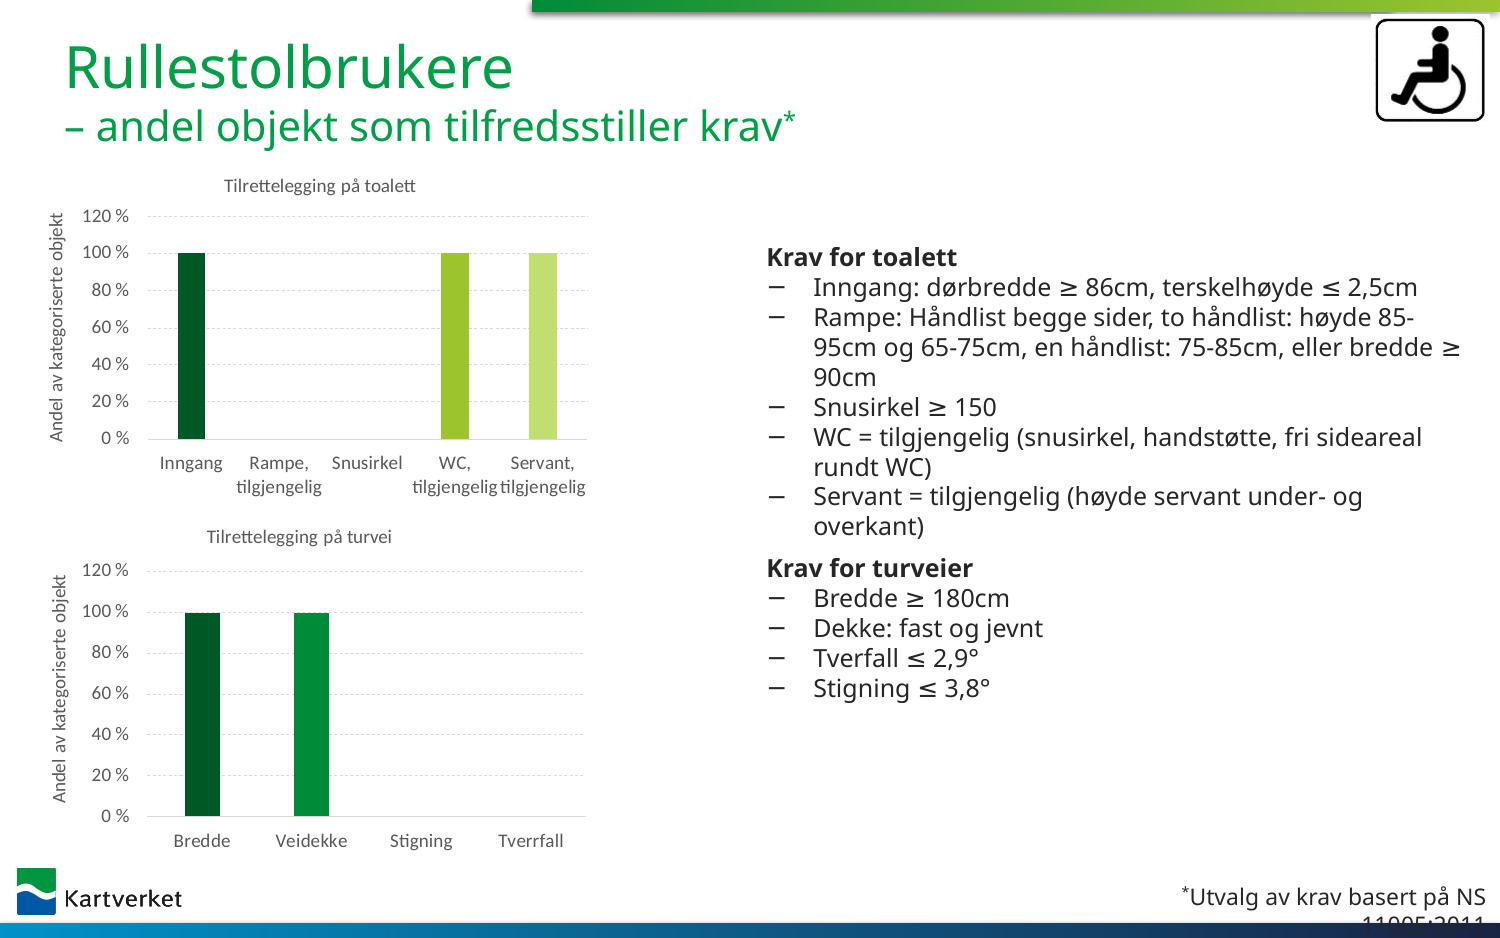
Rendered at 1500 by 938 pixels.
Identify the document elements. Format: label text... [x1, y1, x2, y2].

text_box Krav for turveier Bredde ≥ 180cm Dekke: fast og jevnt Tverfall ≤ 2,9° Stigning ≤ 3,8° [751, 545, 1483, 710]
text_box Krav for toalett Inngang: dørbredde ≥ 86cm, terskelhøyde ≤ 2,5cm Rampe: Håndlist begge sider, to håndlist: høyde 85-95cm og 65-75cm, en håndlist: 75-85cm, eller bredde ≥ 90cm Snusirkel ≥ 150 WC = tilgjengelig (snusirkel, handstøtte, fri sideareal rundt WC) Servant = tilgjengelig (høyde servant under- og overkant) [751, 234, 1483, 545]
text_box *Utvalg av krav basert på NS 11005:2011 [1068, 873, 1500, 938]
picture [41, 520, 597, 859]
text_box Rullestolbrukere – andel objekt som tilfredsstiller krav* [49, 14, 1431, 158]
picture [41, 166, 598, 505]
picture [1371, 13, 1491, 127]
